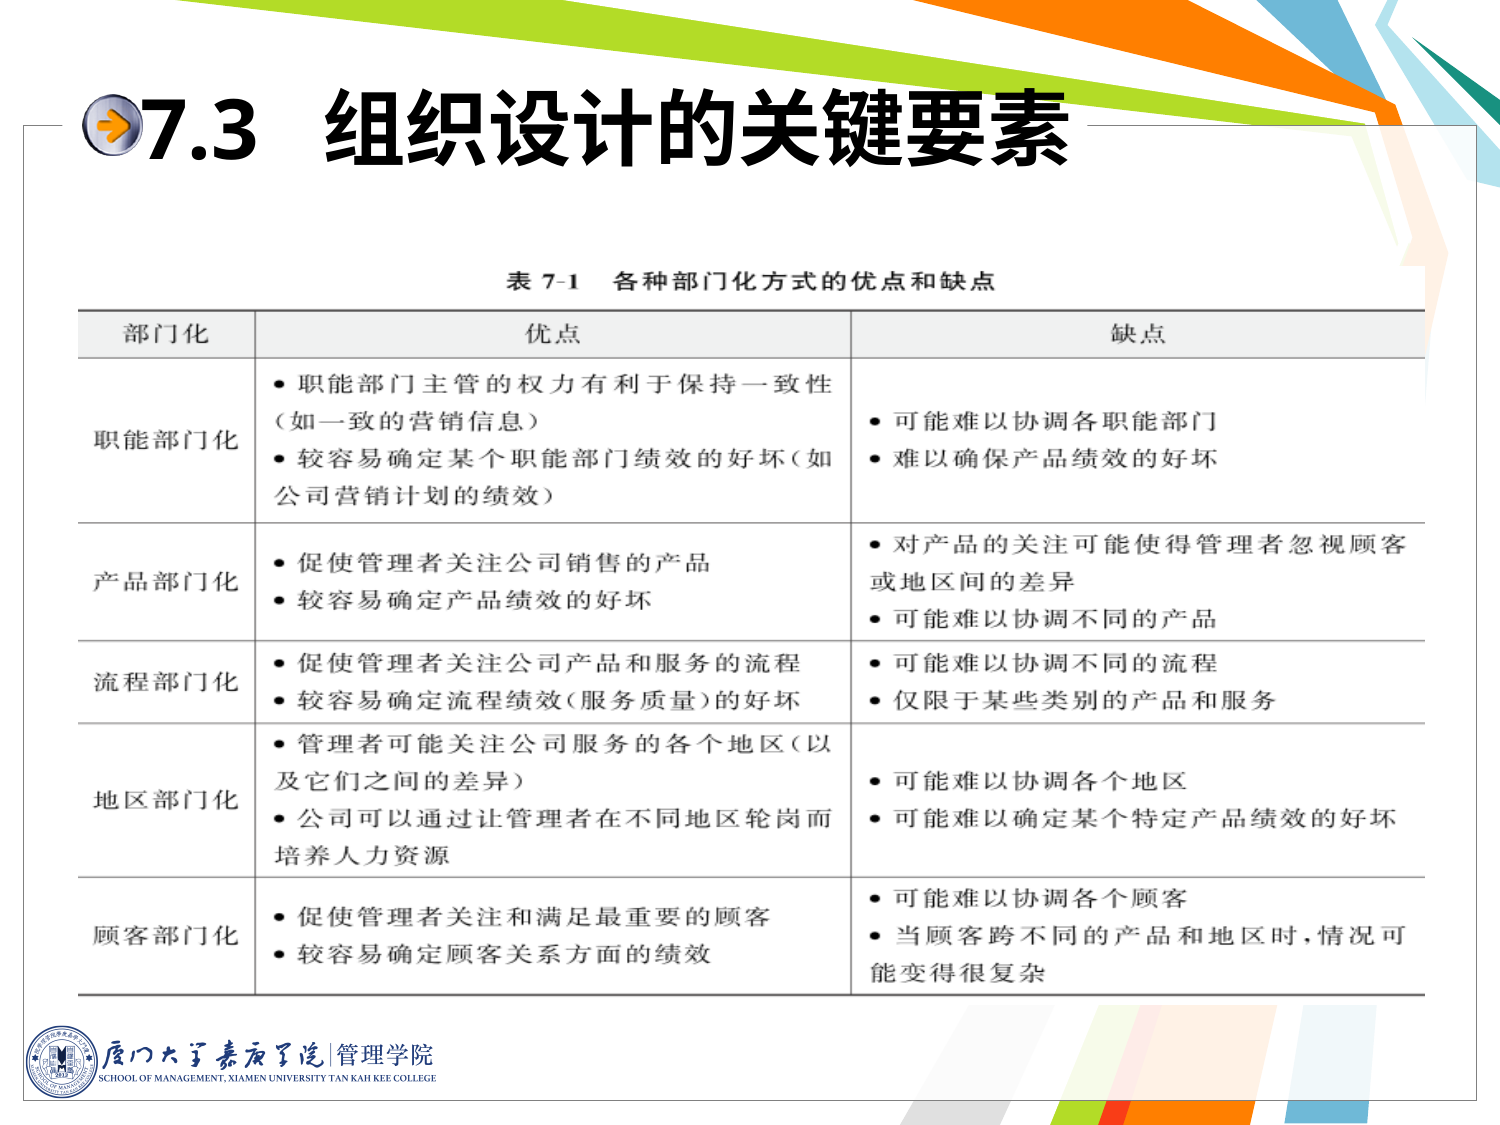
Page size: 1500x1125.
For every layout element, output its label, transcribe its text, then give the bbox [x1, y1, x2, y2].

picture [24, 1024, 438, 1100]
picture [78, 266, 1426, 1006]
picture [82, 94, 125, 156]
title 7.3 组织设计的关键要素 [125, 32, 1159, 220]
